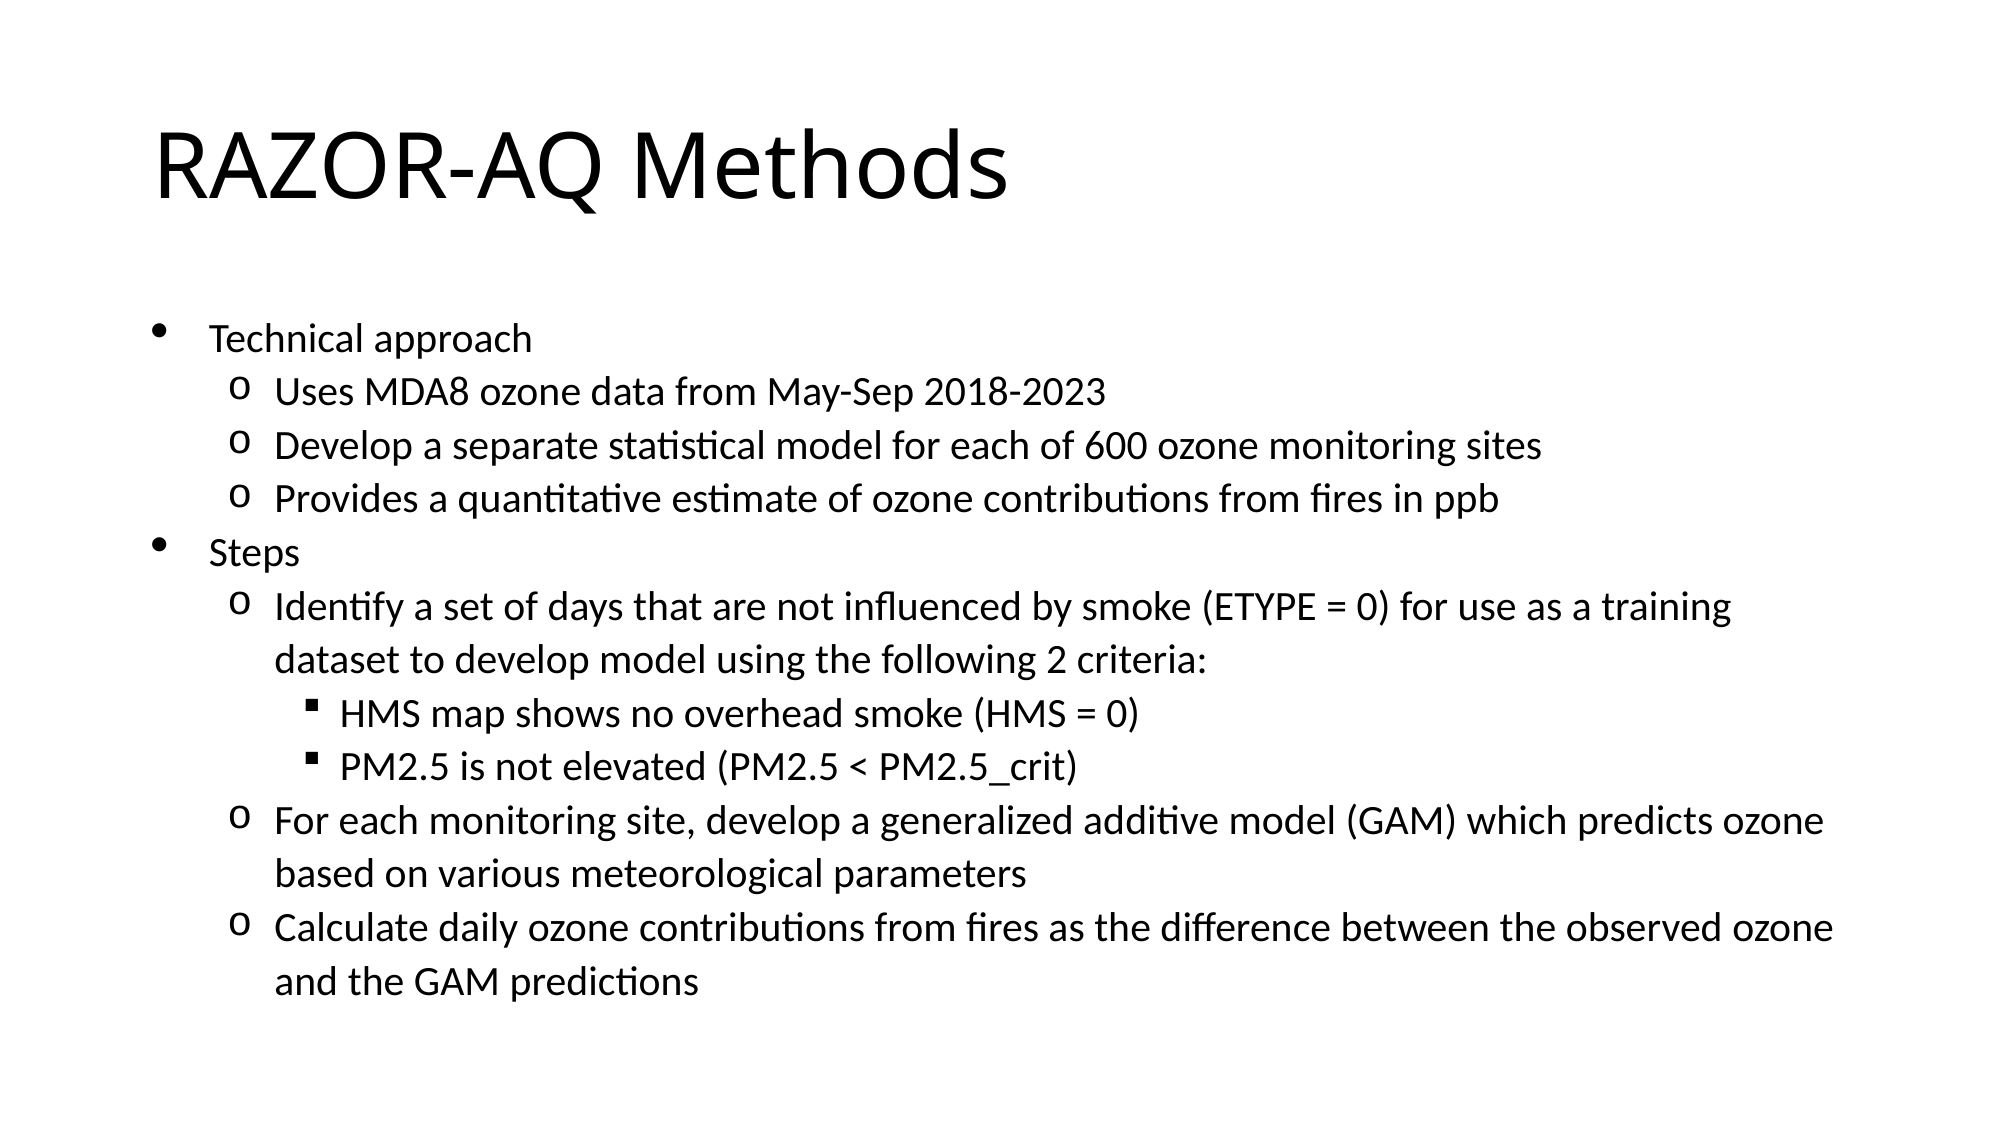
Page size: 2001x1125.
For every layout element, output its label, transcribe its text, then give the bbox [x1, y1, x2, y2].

title RAZOR-AQ Methods [137, 59, 1863, 278]
list Technical approach Uses MDA8 ozone data from May-Sep 2018-2023 Develop a separate statistical model for each of 600 ozone monitoring sites Provides a quantitative estimate of ozone contributions from fires in ppb Steps Identify a set of days that are not influenced by smoke (ETYPE = 0) for use as a training dataset to develop model using the following 2 criteria: HMS map shows no overhead smoke (HMS = 0) PM2.5 is not elevated (PM2.5 < PM2.5_crit) For each monitoring site, develop a generalized additive model (GAM) which predicts ozone based on various meteorological parameters Calculate daily ozone contributions from fires as the difference between the observed ozone and the GAM predictions [137, 299, 1863, 1014]
